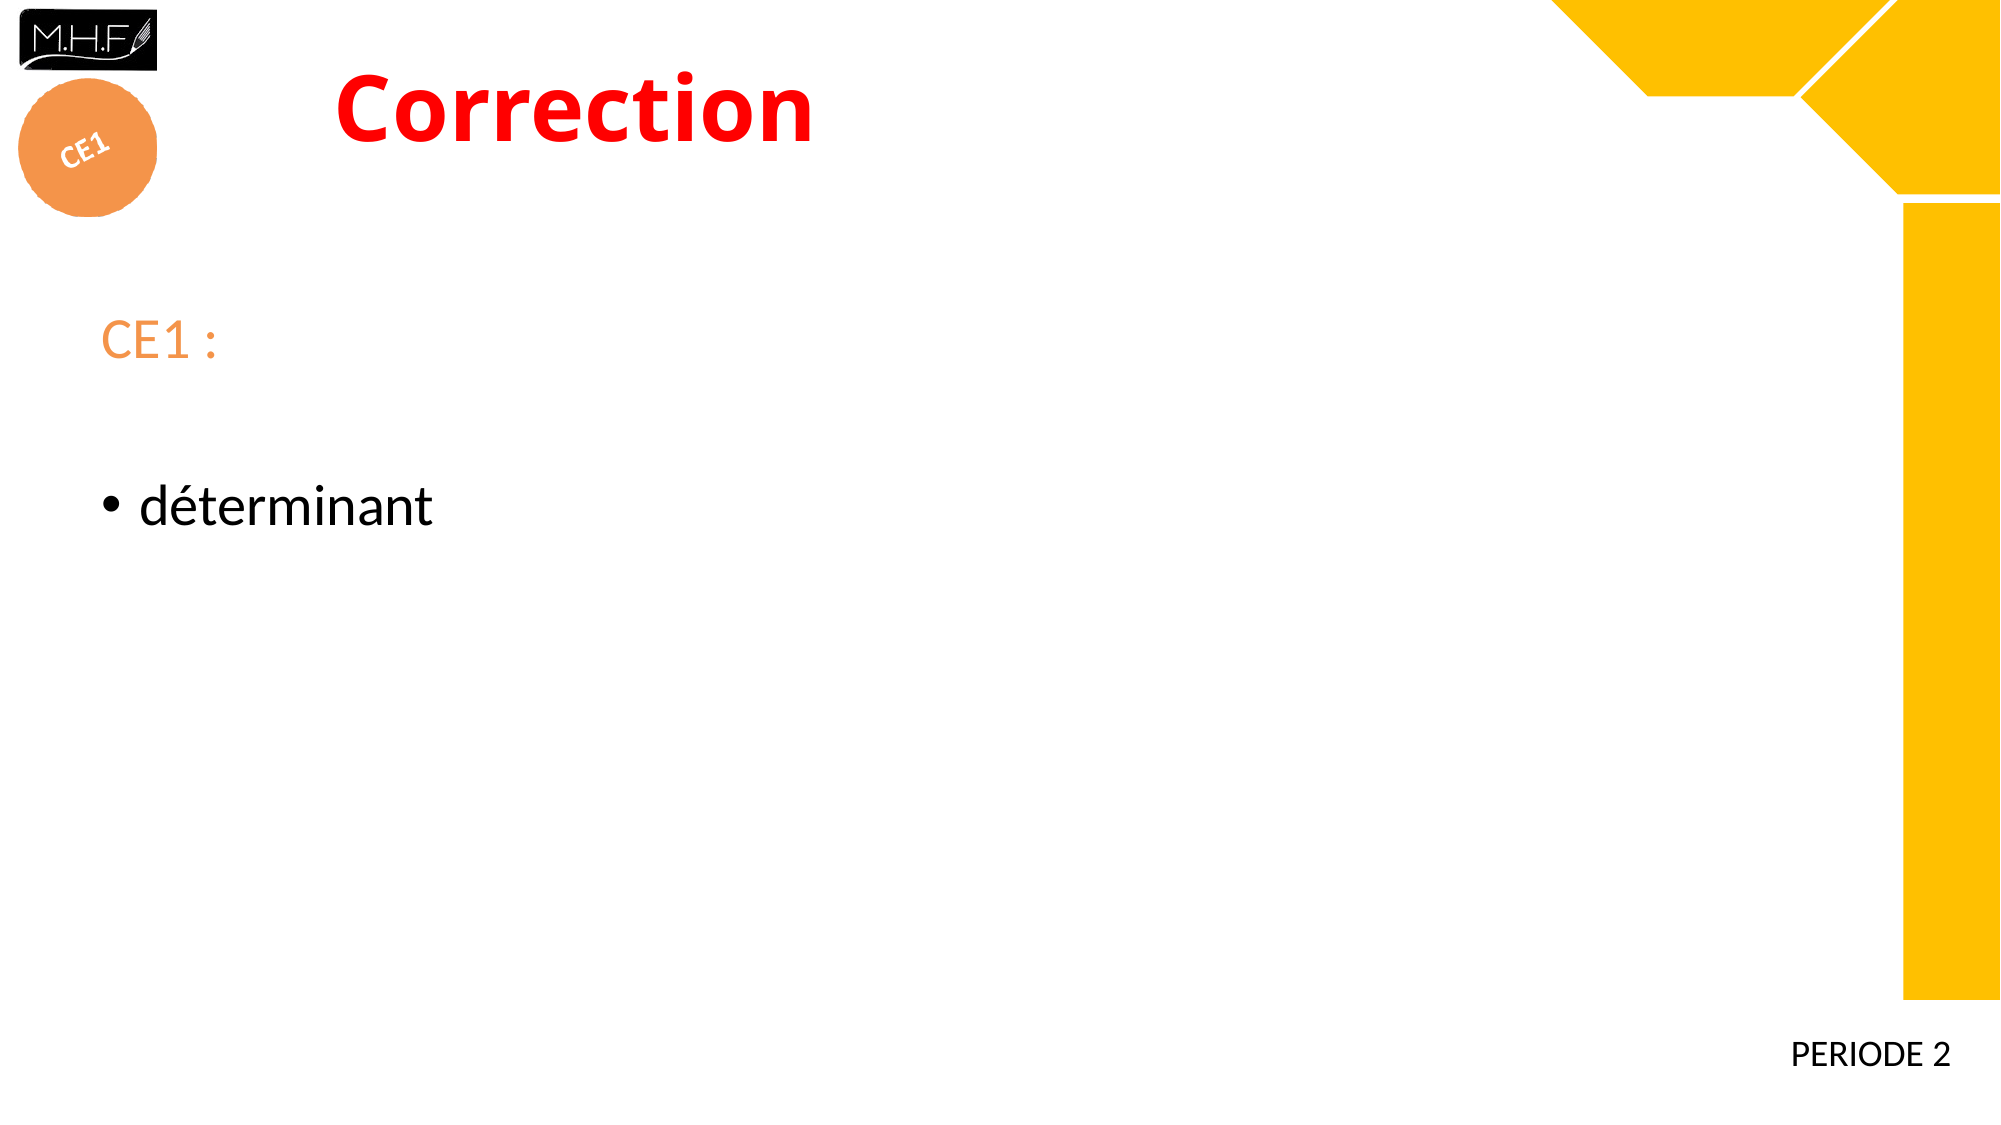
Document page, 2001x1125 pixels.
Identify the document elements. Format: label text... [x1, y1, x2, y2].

text_box [1549, 0, 1892, 98]
picture [16, 7, 157, 74]
text_box [1799, 0, 2000, 196]
list CE1 : déterminant [86, 300, 1623, 620]
title Correction [318, 3, 1865, 221]
text_box PERIODE 2 [1362, 1021, 1967, 1125]
text_box [1902, 202, 2000, 1001]
picture [18, 78, 157, 218]
